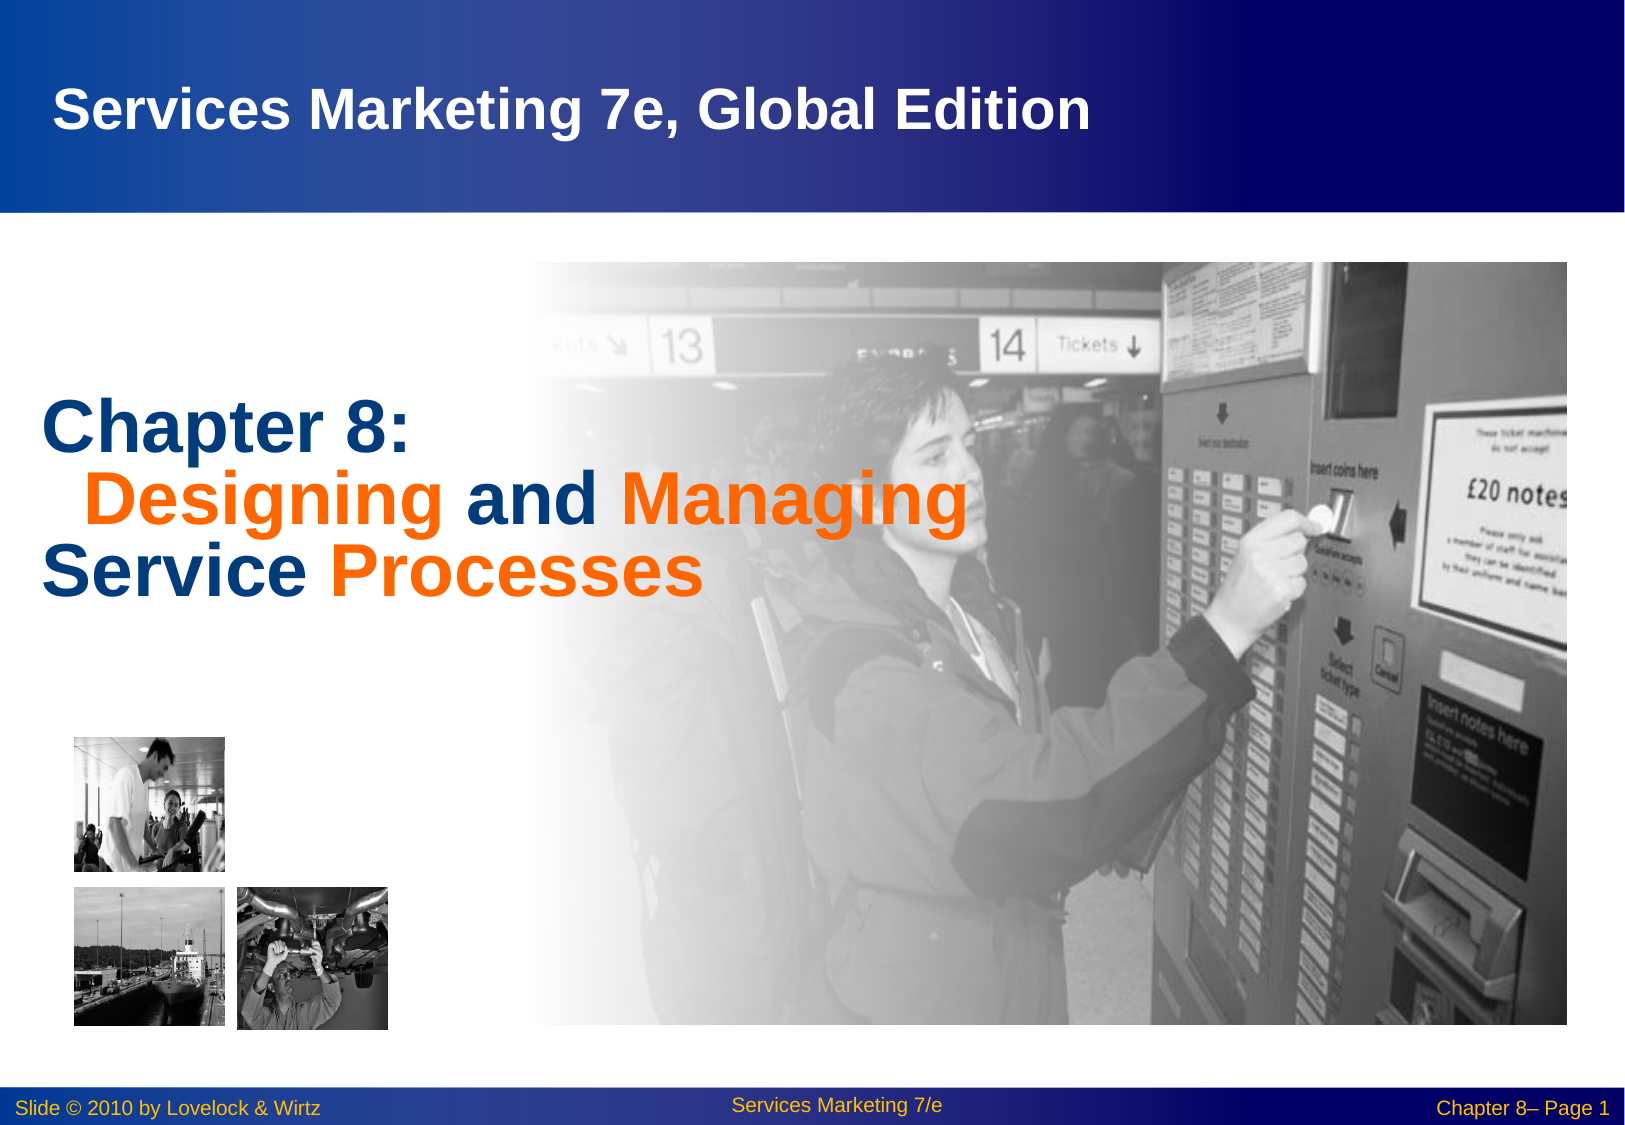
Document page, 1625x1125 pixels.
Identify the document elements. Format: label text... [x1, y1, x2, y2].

text_box Chapter 8: Designing and Managing Service Processes [27, 387, 519, 618]
picture [524, 262, 1568, 1026]
text_box Services Marketing 7e, Global Edition [37, 37, 1125, 175]
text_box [74, 737, 388, 1030]
